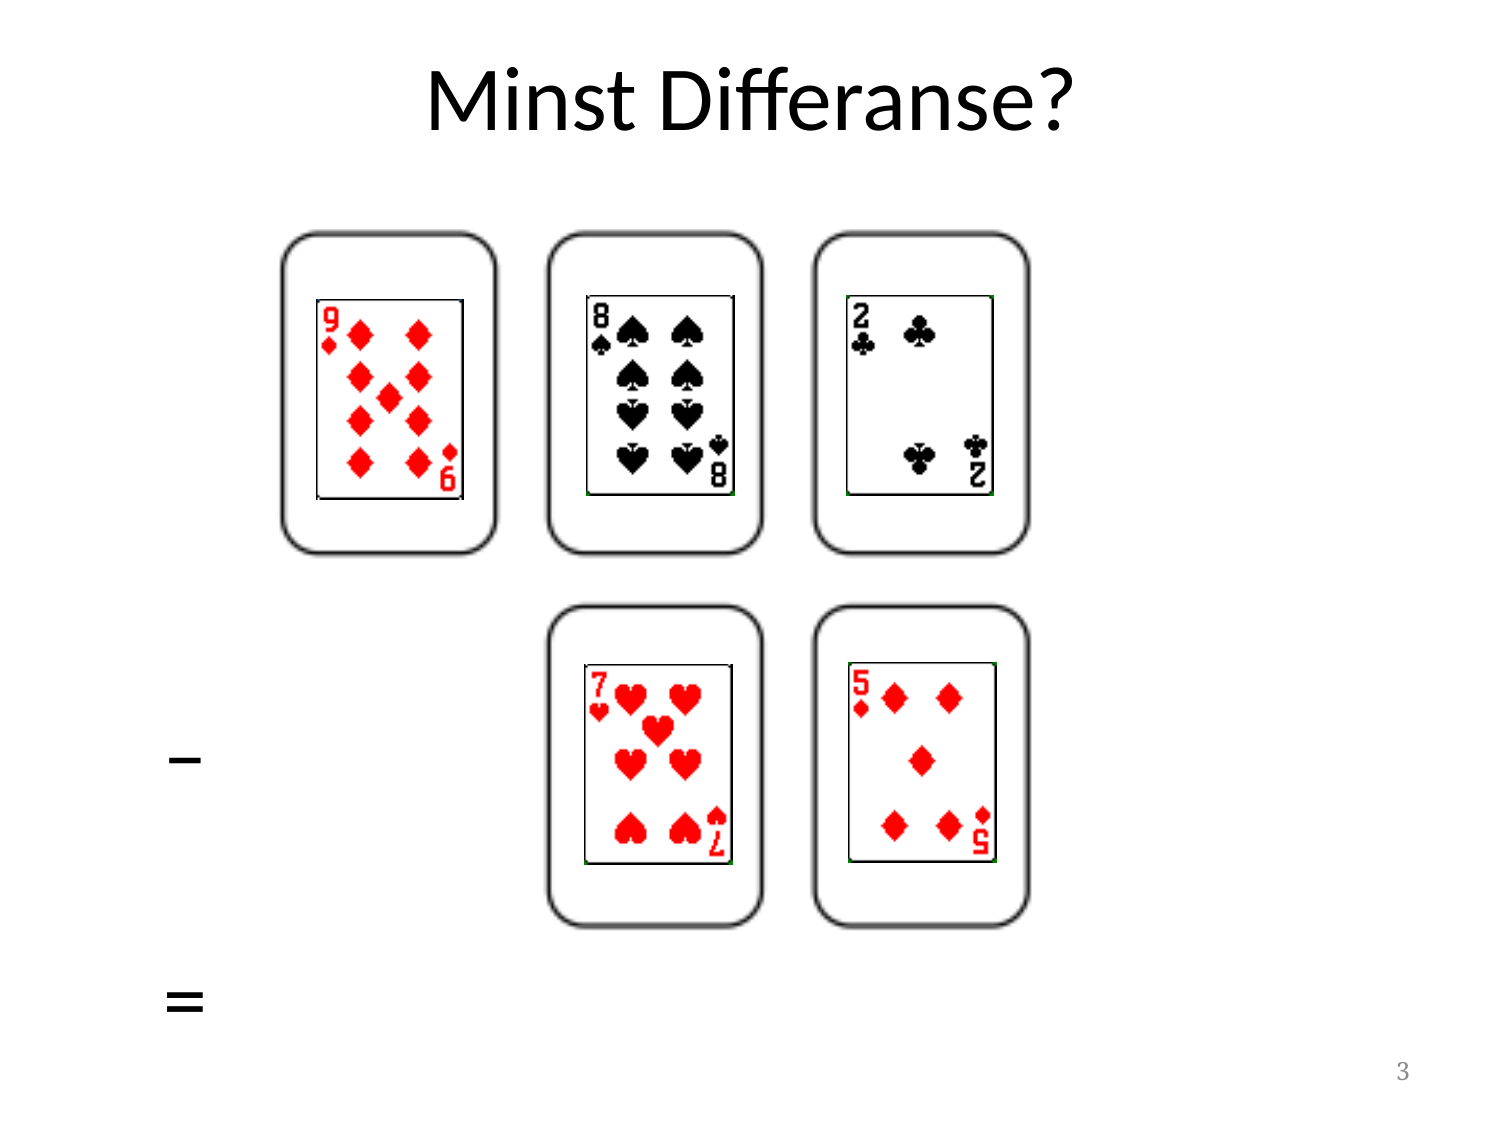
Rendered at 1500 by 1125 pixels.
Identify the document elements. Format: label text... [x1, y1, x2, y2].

text_box – [97, 690, 216, 812]
slide_number 3 [1074, 1042, 1425, 1103]
text_box = [97, 934, 274, 1056]
title Minst Differanse? [76, 0, 1427, 188]
picture [221, 201, 1090, 972]
